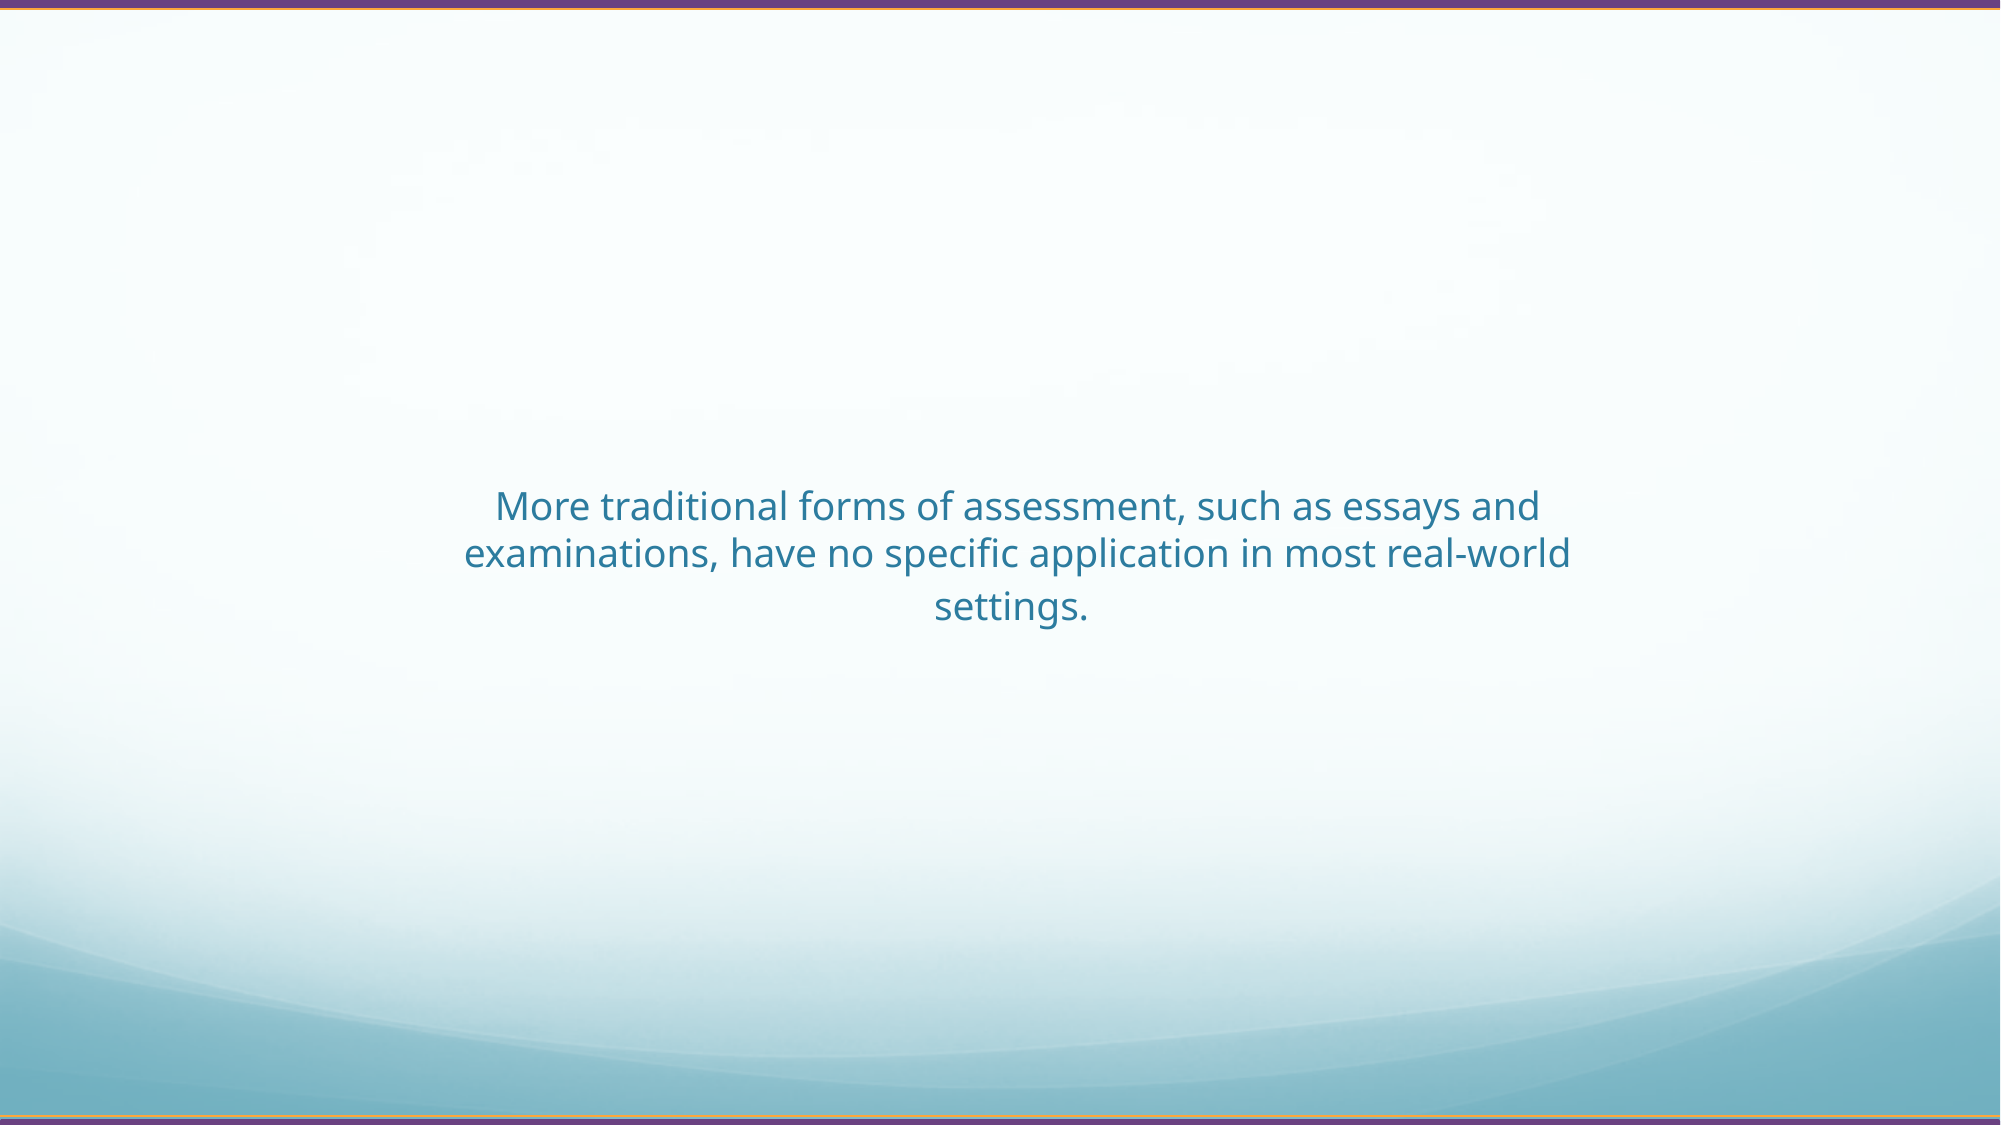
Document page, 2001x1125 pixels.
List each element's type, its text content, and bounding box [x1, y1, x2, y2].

title More traditional forms of assessment, such as essays and examinations, have no specific application in most real-world settings. [370, 473, 1665, 637]
